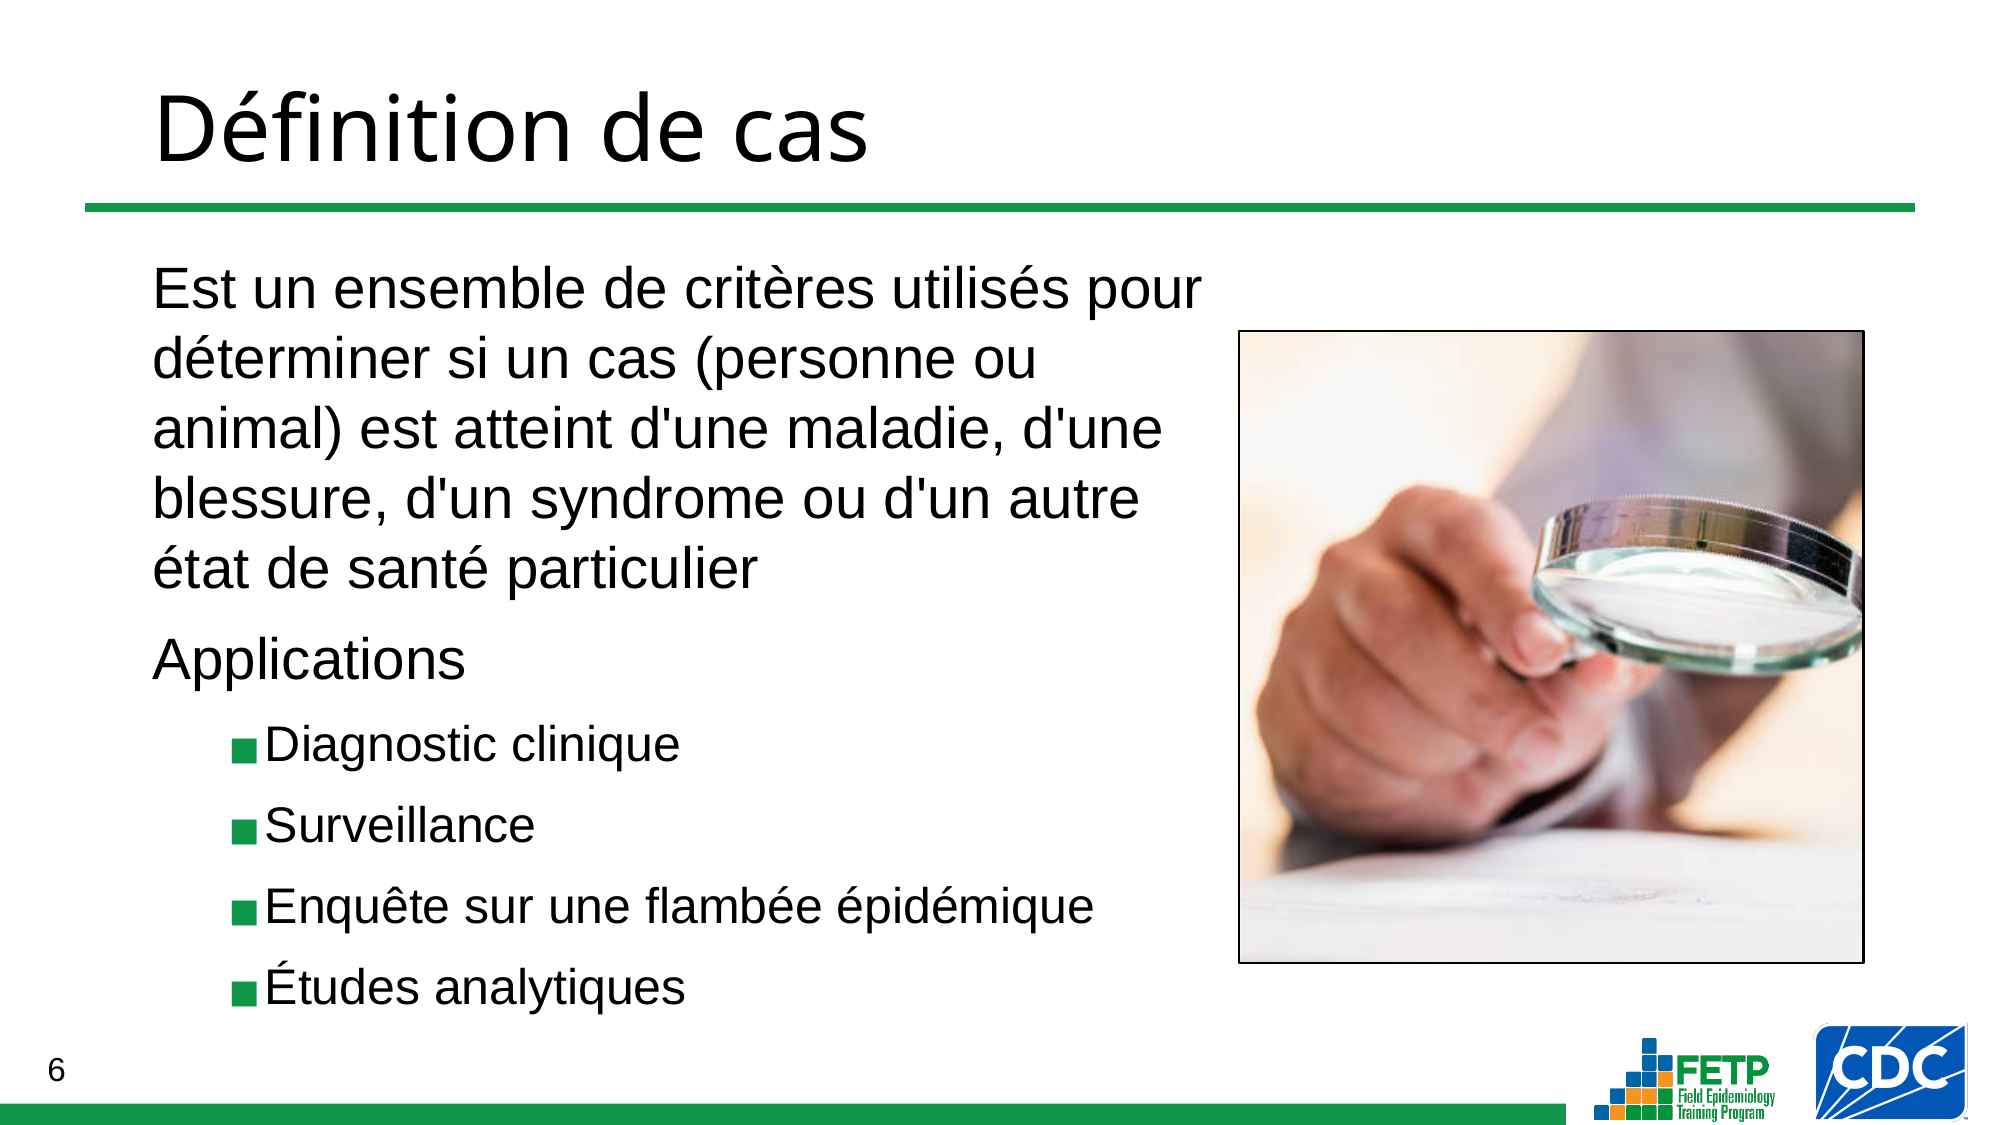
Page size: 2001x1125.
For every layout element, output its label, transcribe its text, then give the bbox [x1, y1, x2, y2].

list Est un ensemble de critères utilisés pour déterminer si un cas (personne ou animal) est atteint d'une maladie, d'une blessure, d'un syndrome ou d'un autre état de santé particulier Applications Diagnostic clinique Surveillance Enquête sur une flambée épidémique Études analytiques [137, 242, 1225, 1050]
picture [1813, 1023, 1968, 1122]
title Définition de cas [137, 75, 1863, 207]
picture [1239, 331, 1863, 963]
picture [1594, 1038, 1775, 1122]
